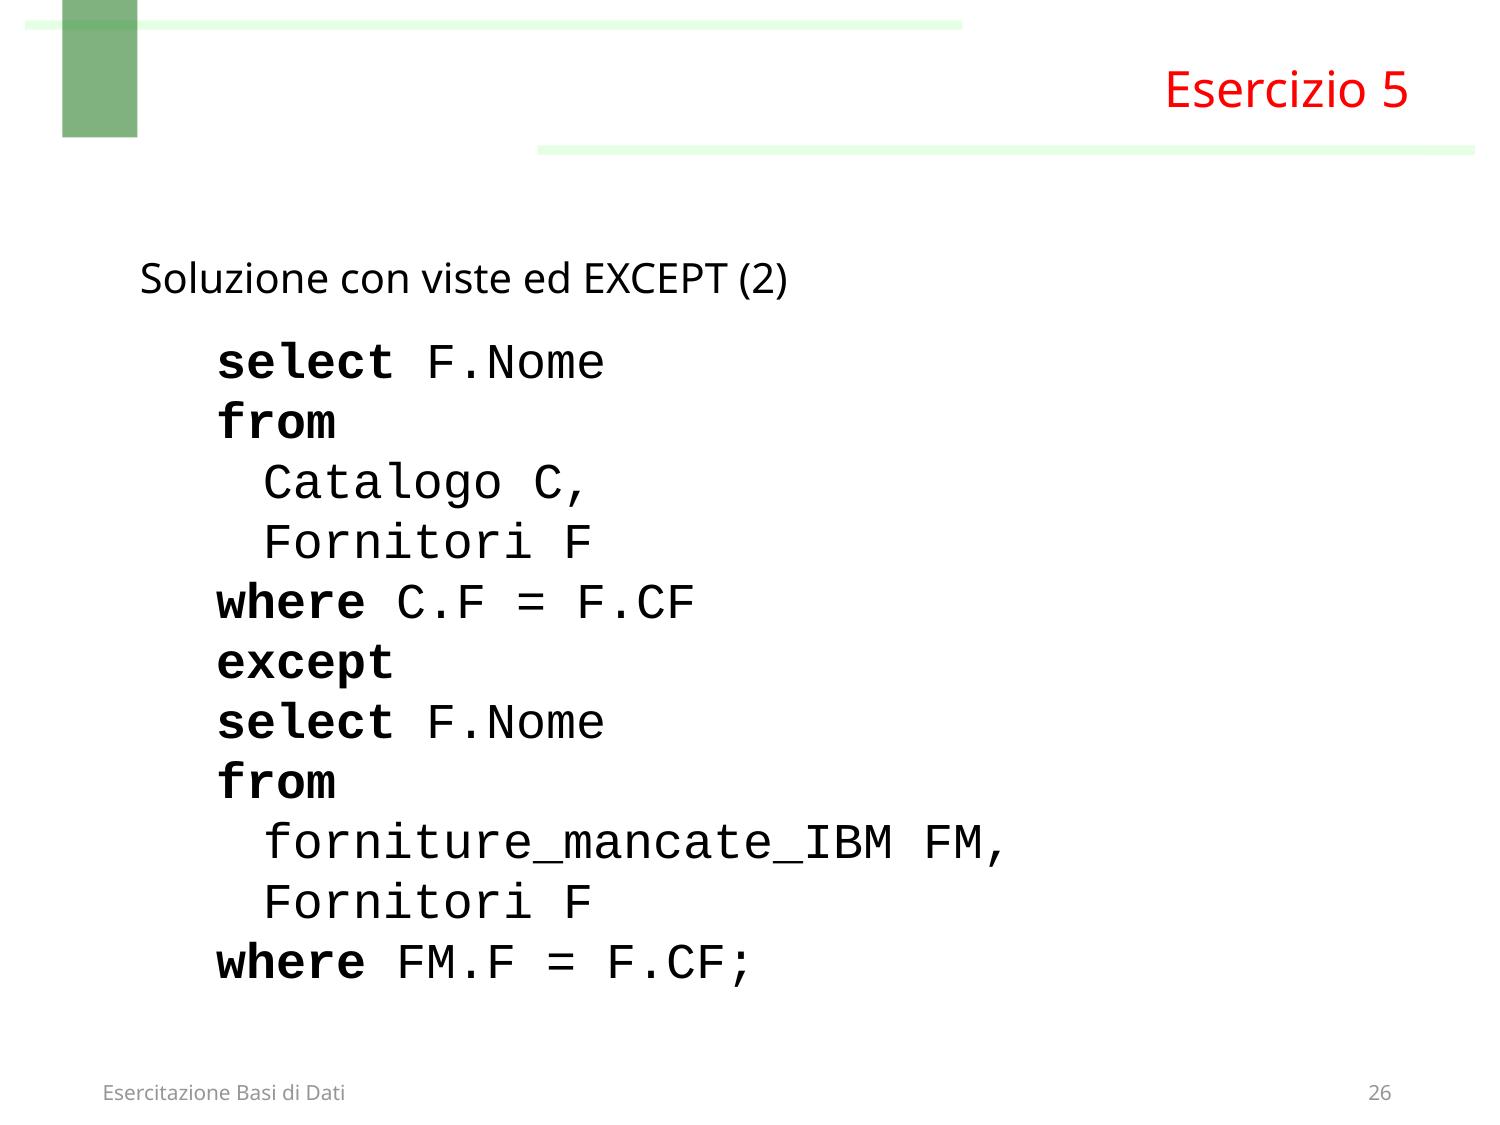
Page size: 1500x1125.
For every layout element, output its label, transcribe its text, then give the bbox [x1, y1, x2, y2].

title Esercizio 5 [174, 37, 1425, 138]
text_box Soluzione con viste ed EXCEPT (2) [125, 244, 1500, 349]
text_box select F.Nome from Catalogo C, Fornitori F where C.F = F.CF except select F.Nome from forniture_mancate_IBM FM, Fornitori F where FM.F = F.CF; [126, 349, 1425, 996]
